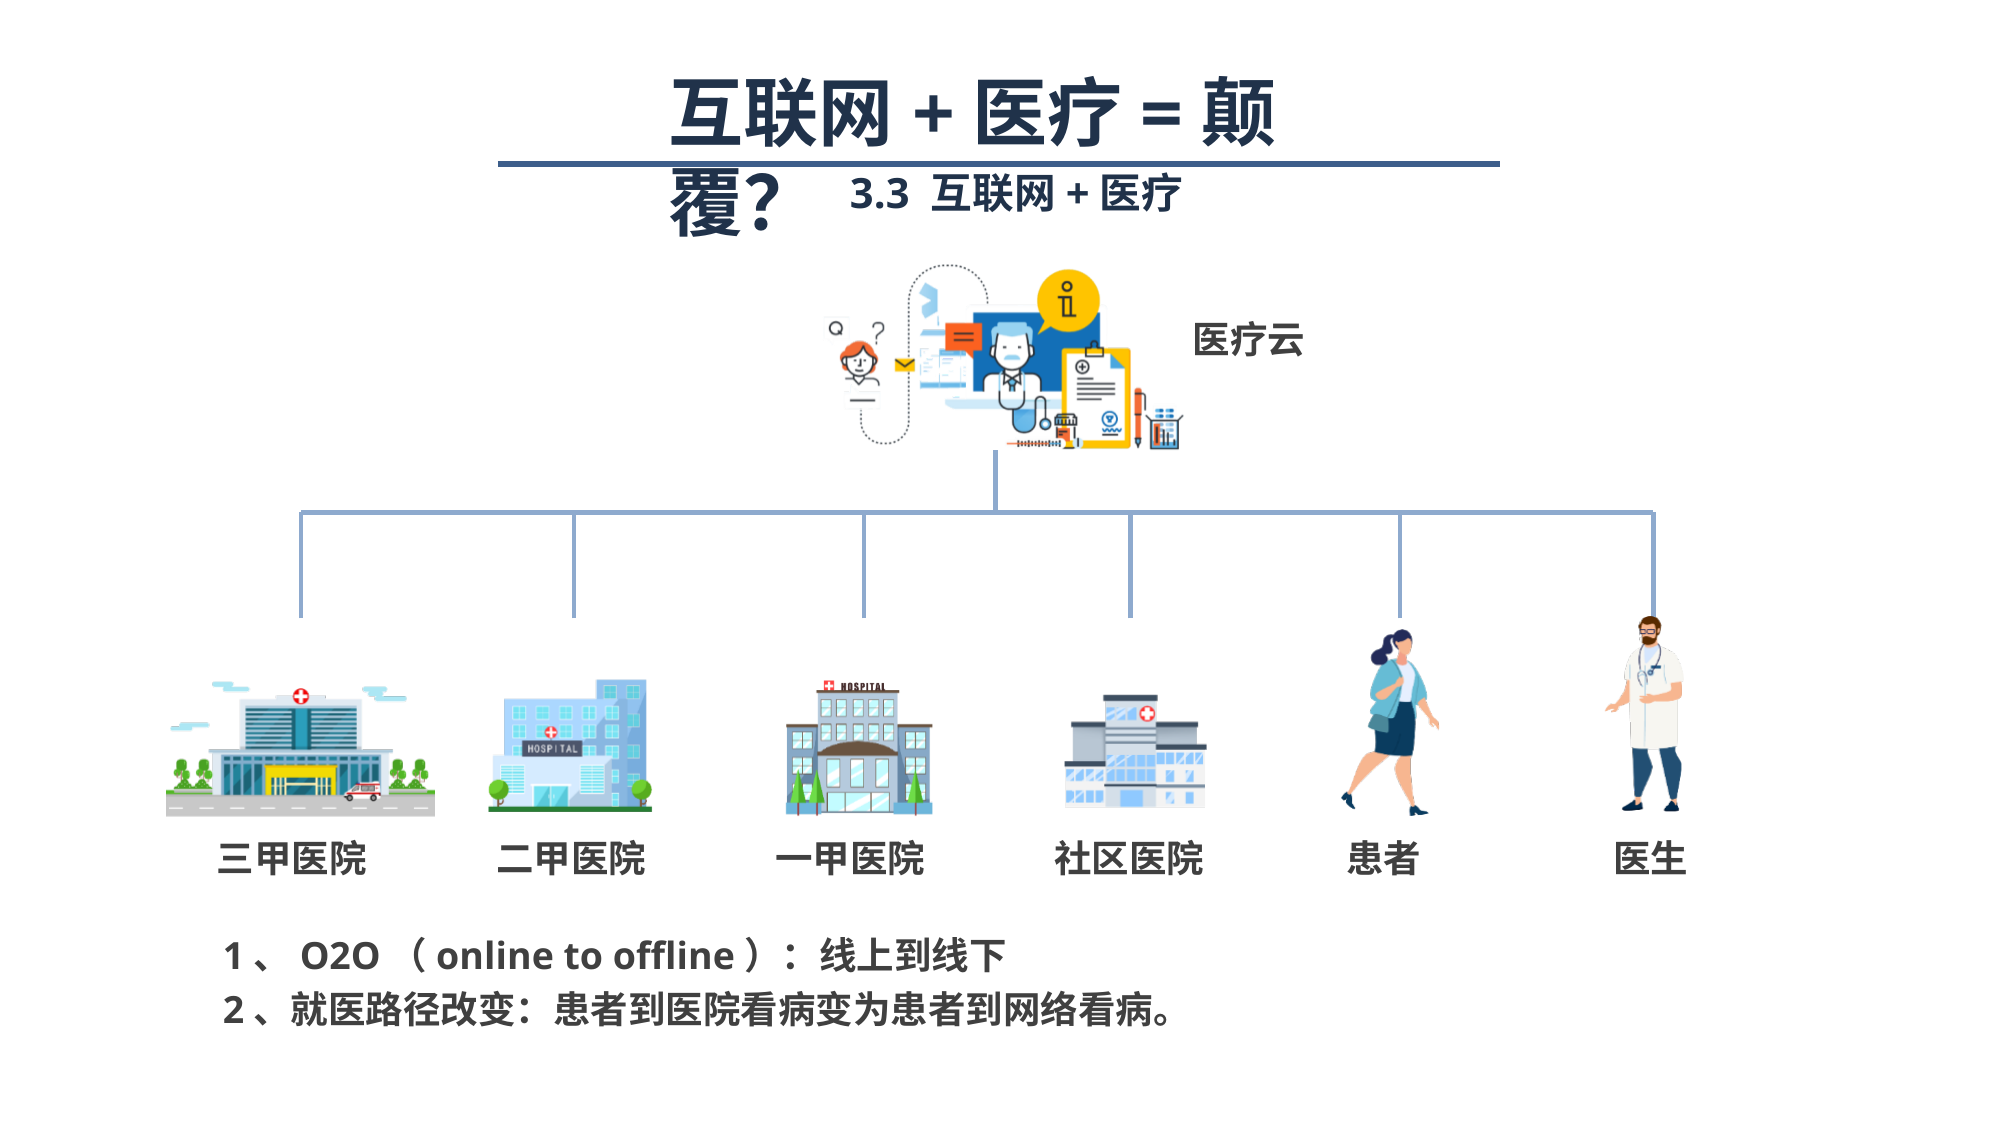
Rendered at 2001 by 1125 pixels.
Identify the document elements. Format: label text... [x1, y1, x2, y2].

picture [778, 674, 937, 834]
picture [1061, 685, 1209, 834]
text_box 三甲医院 [181, 818, 460, 887]
text_box 一甲医院 [739, 818, 1018, 887]
picture [813, 258, 1191, 459]
text_box 医生 [1577, 819, 1896, 888]
picture [485, 661, 655, 831]
text_box 社区医院 [1018, 818, 1310, 887]
picture [166, 665, 435, 834]
text_box 医疗云 [1191, 299, 1407, 368]
text_box 二甲医院 [460, 818, 739, 887]
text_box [497, 65, 1500, 218]
text_box 患者 [1310, 818, 1630, 887]
text_box 1、O2O（online to offline）：线上到线下 2、就医路径改变：患者到医院看病变为患者到网络看病。 [186, 915, 1594, 1039]
picture [1593, 616, 1684, 816]
picture [1341, 616, 1454, 816]
